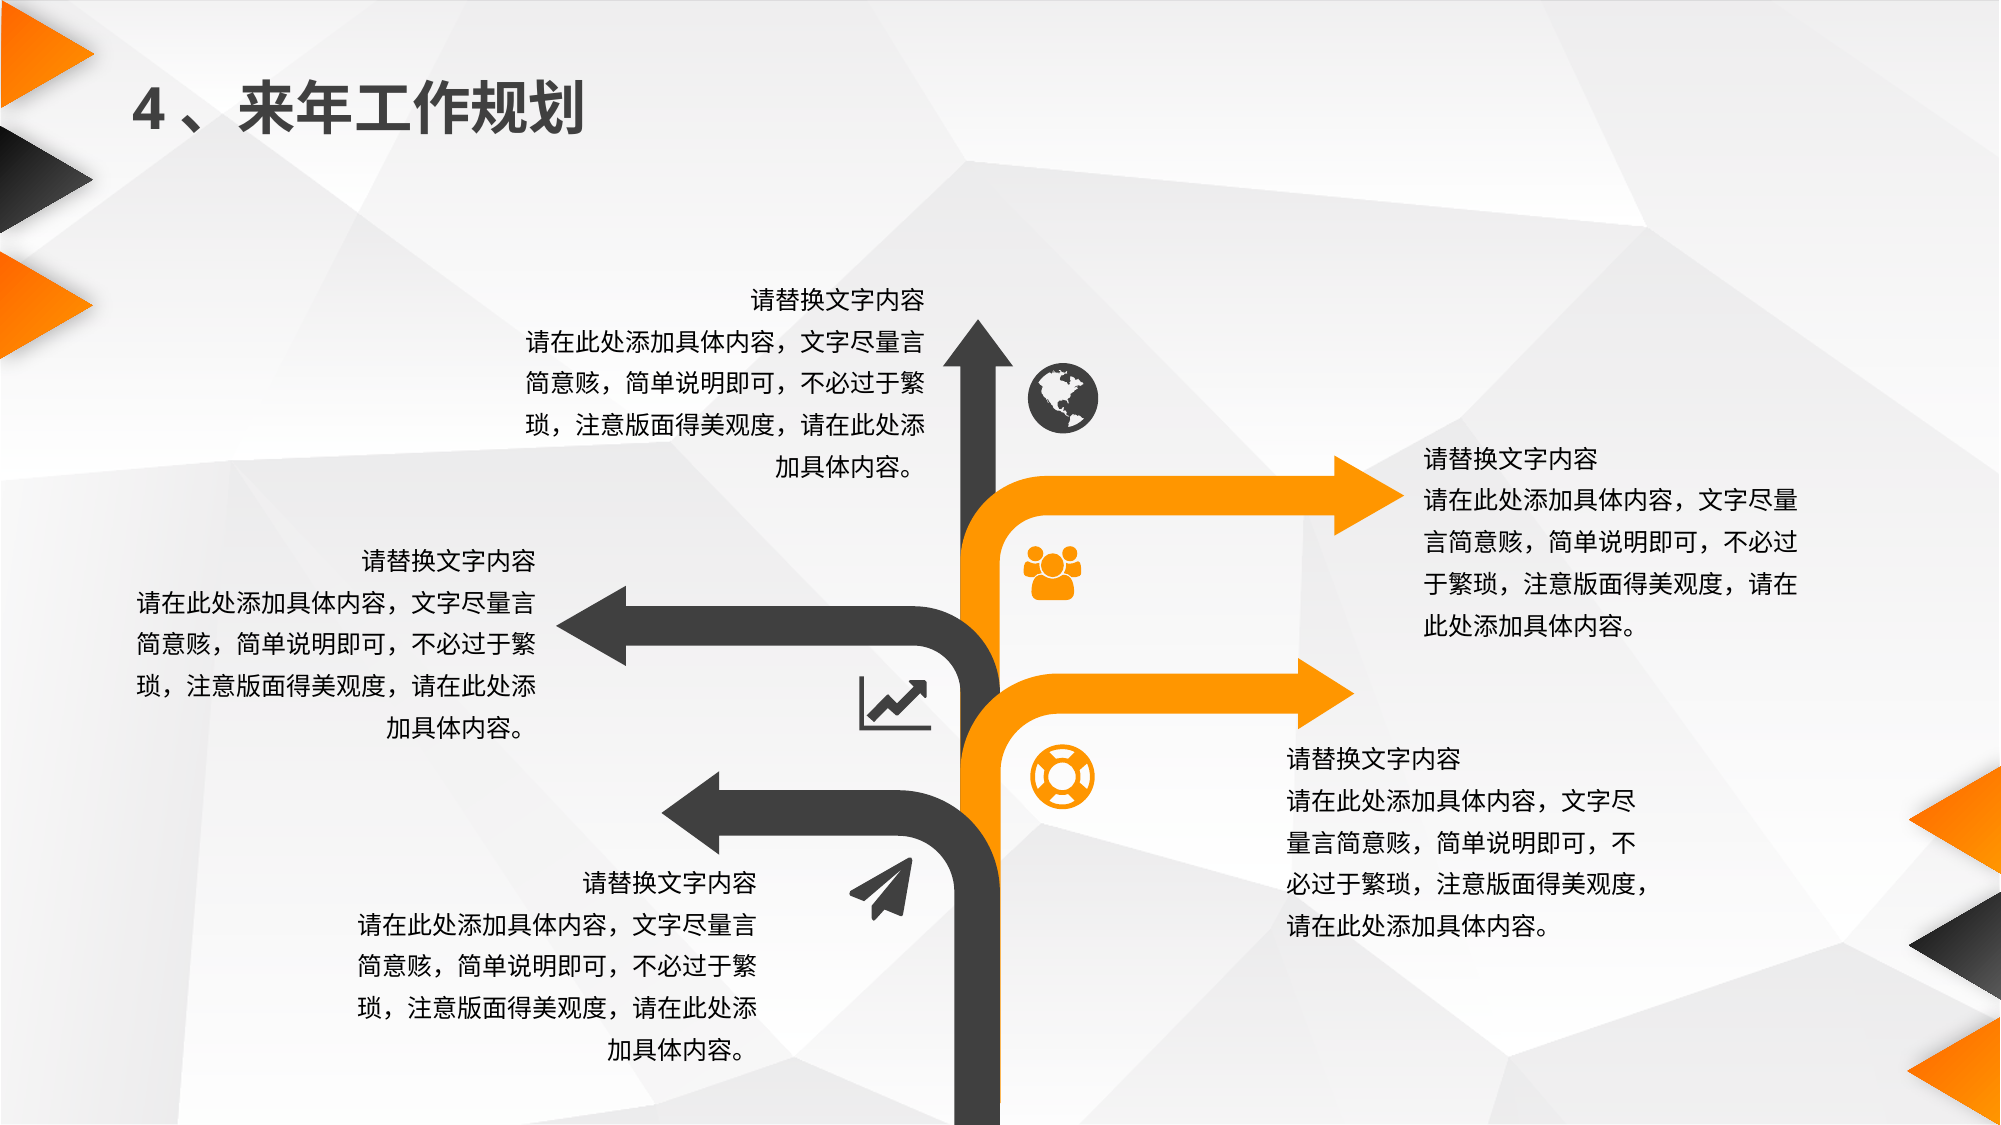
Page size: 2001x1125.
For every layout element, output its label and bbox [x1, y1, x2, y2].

picture [1, 0, 1999, 1125]
text_box [1775, 898, 2000, 993]
text_box [0, 132, 227, 227]
